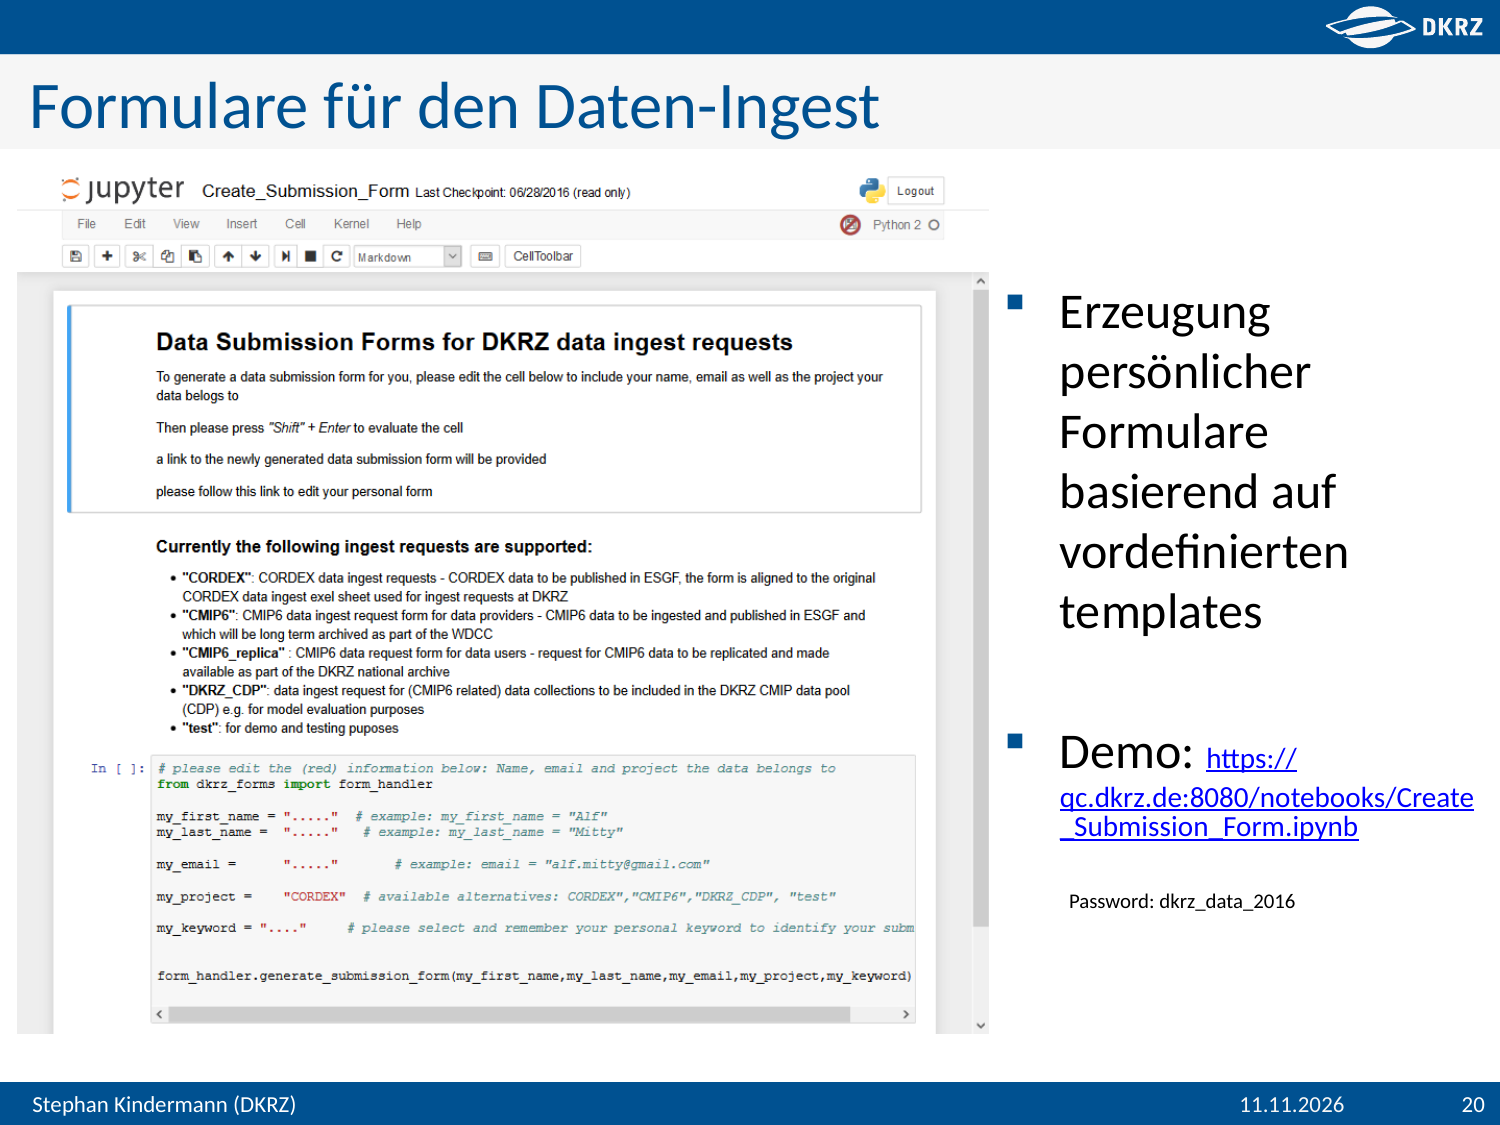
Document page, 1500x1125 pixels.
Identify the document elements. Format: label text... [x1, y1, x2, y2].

title Formulare für den Daten-Ingest [0, 54, 1500, 149]
picture [17, 172, 989, 1035]
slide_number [1187, 1082, 1360, 1125]
slide_number 20 [1376, 1082, 1500, 1125]
list Erzeugung persönlicher Formulare basierend auf vordefinierten templates Demo: https://qc.dkrz.de:8080/notebooks/Create_Submission_Form.ipynb Password: dkrz_data_2016 [994, 196, 1495, 1035]
